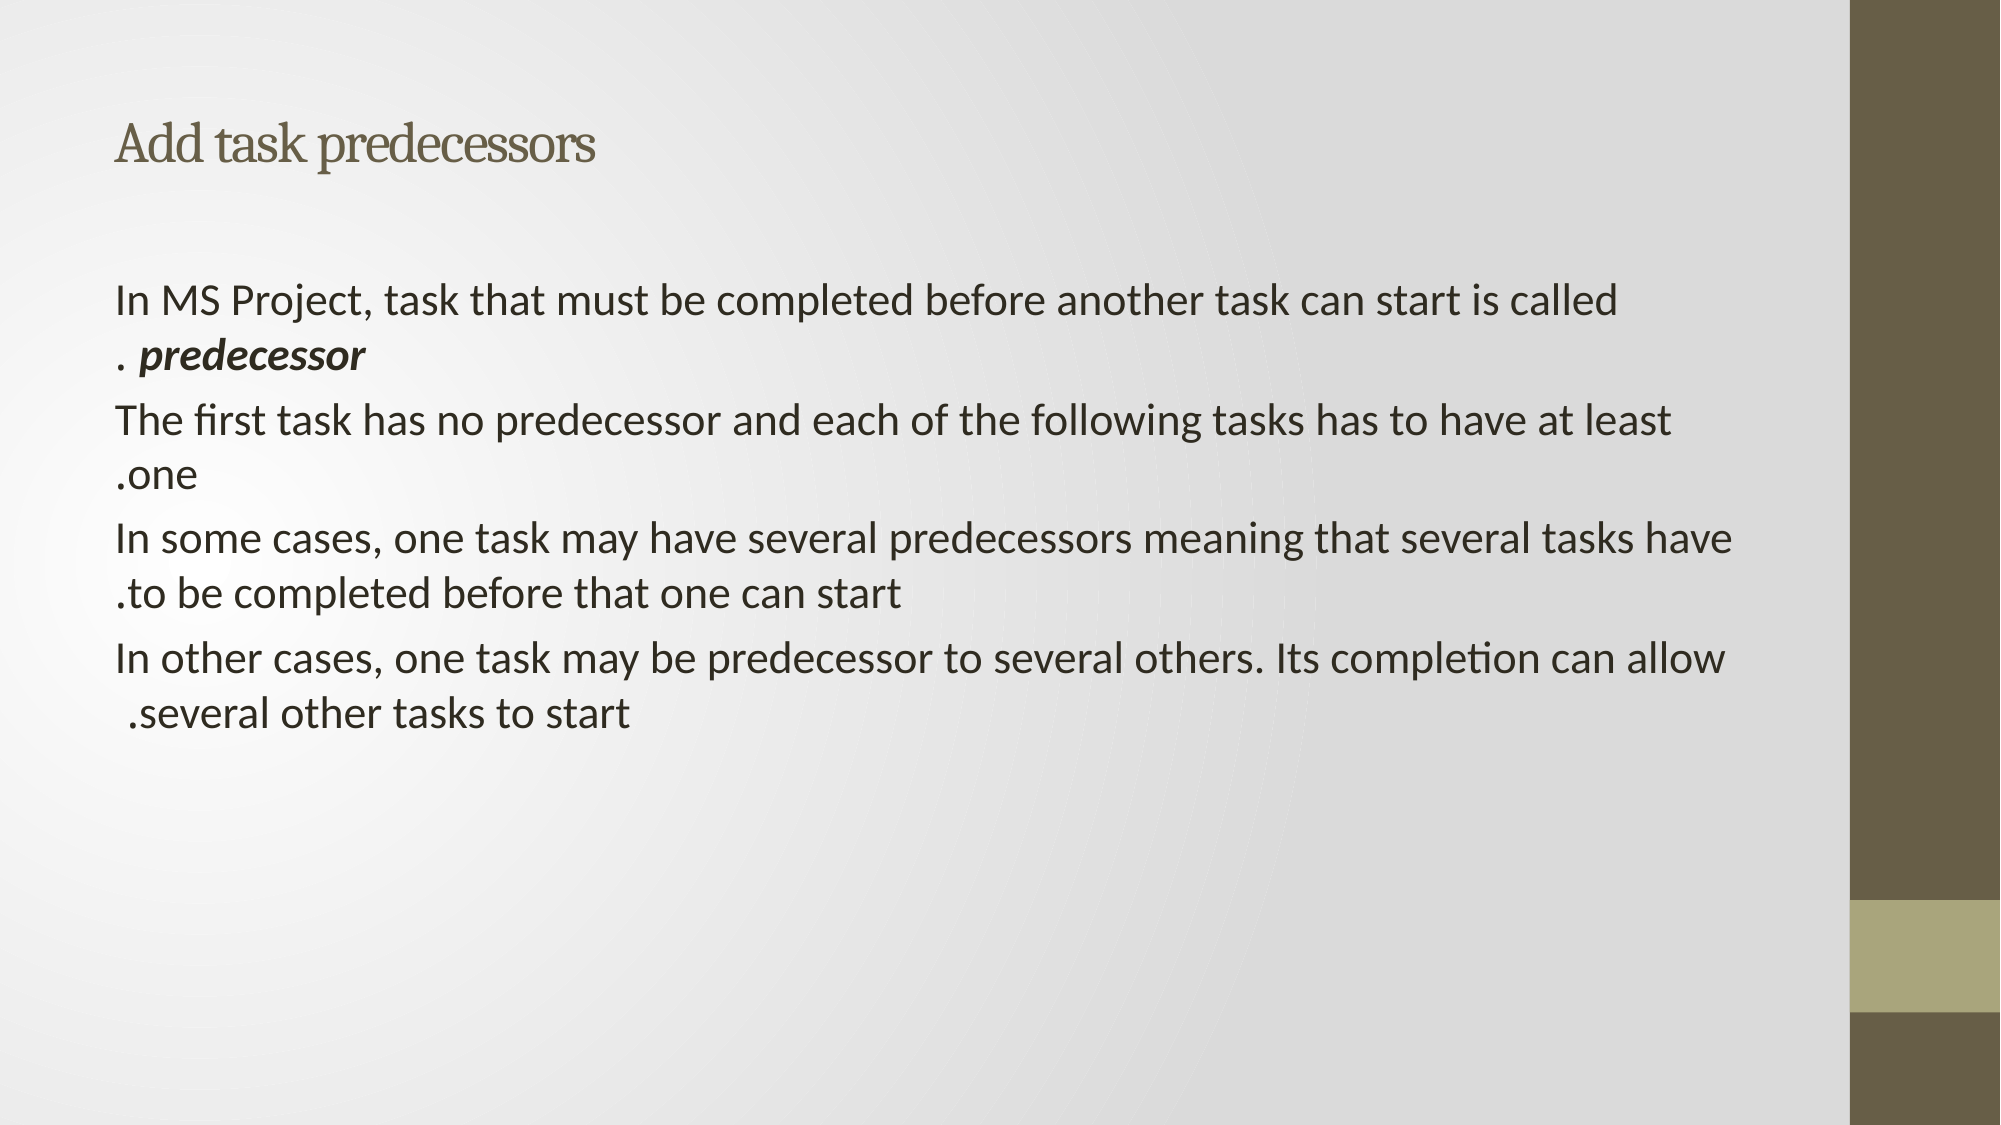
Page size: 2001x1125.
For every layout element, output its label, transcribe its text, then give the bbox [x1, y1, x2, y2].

list In MS Project, task that must be completed before another task can start is called predecessor . The first task has no predecessor and each of the following tasks has to have at least one. In some cases, one task may have several predecessors meaning that several tasks have to be completed before that one can start. In other cases, one task may be predecessor to several others. Its completion can allow several other tasks to start. [99, 262, 1767, 1050]
title Add task predecessors [99, 45, 1767, 233]
